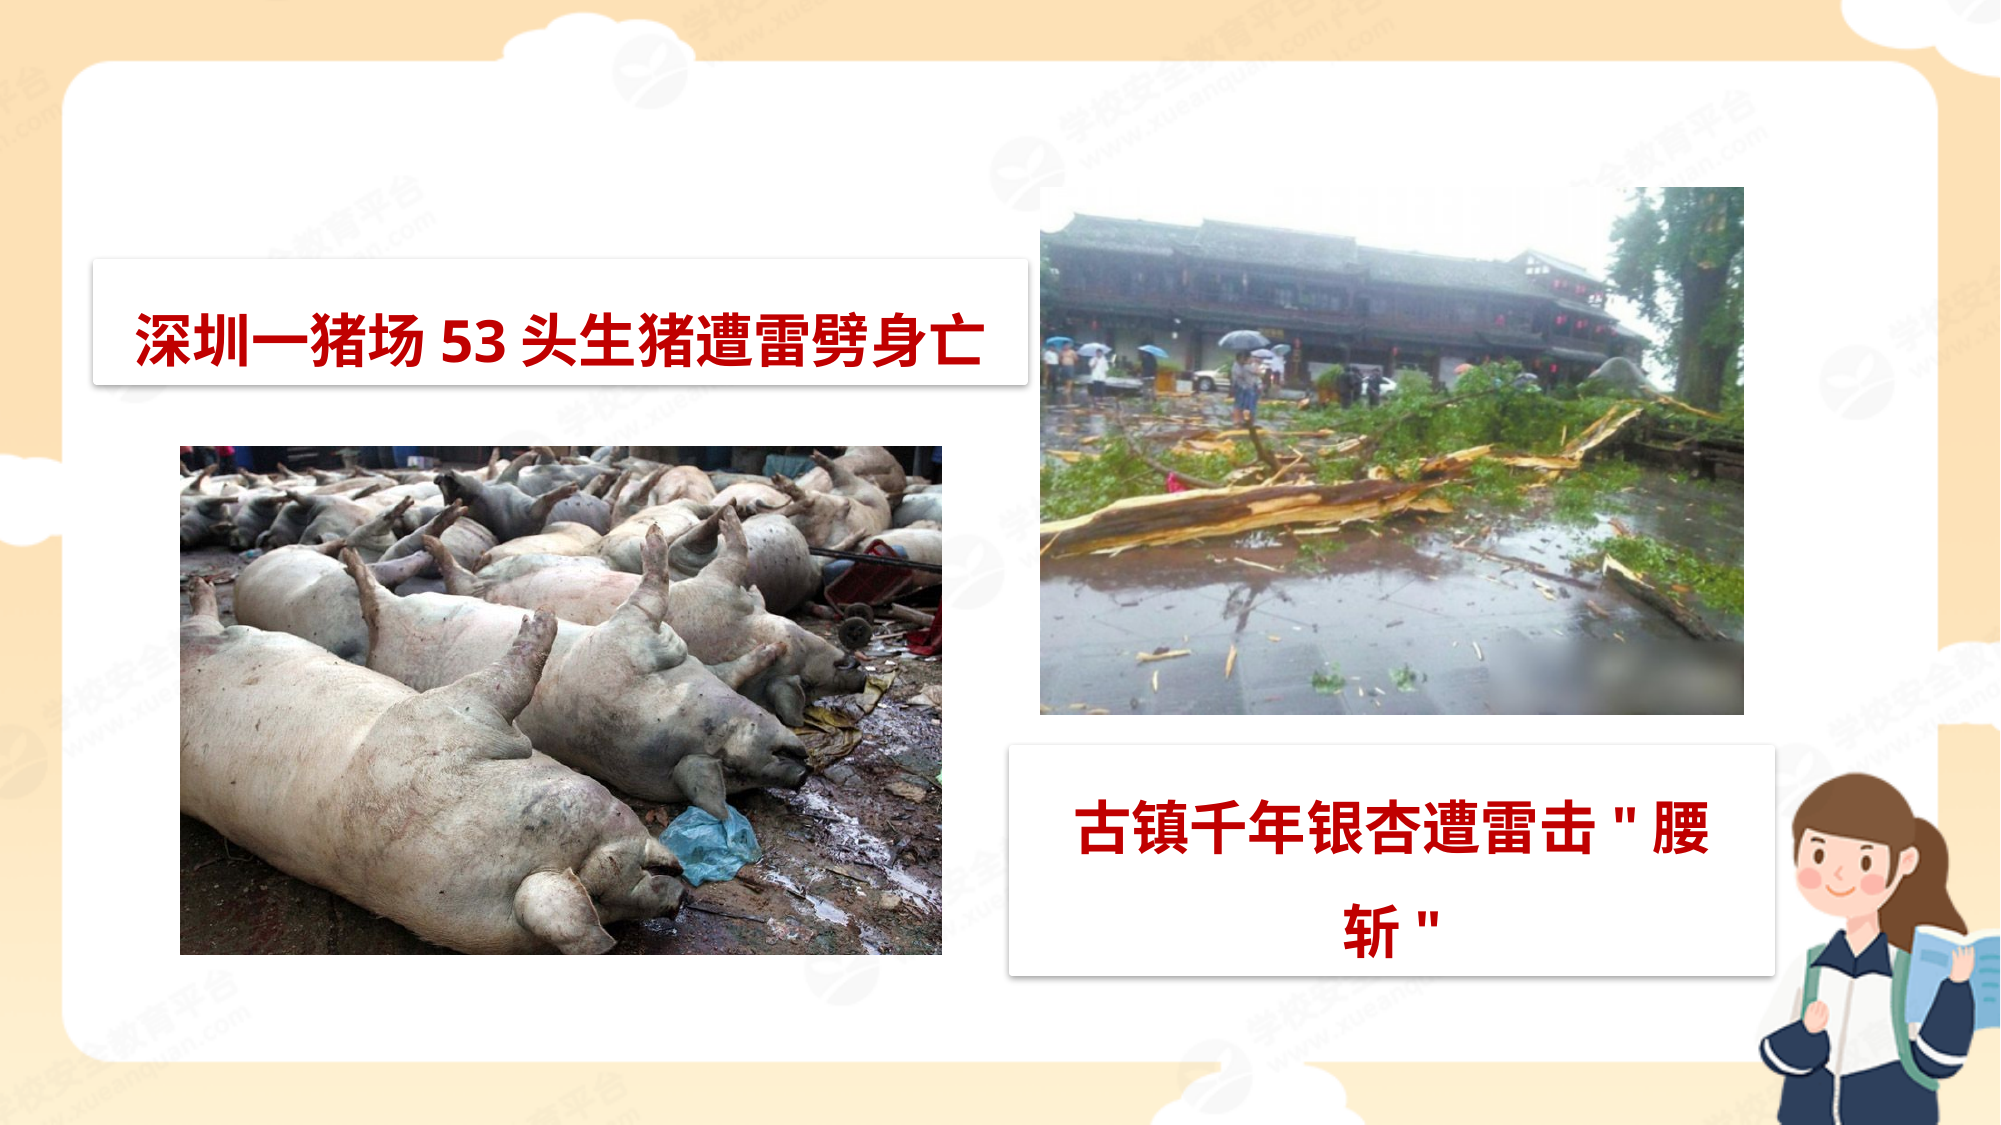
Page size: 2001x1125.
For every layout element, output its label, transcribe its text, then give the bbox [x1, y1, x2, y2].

text_box 深圳一猪场53头生猪遭雷劈身亡 [93, 259, 1028, 385]
text_box 古镇千年银杏遭雷击"腰斩" [1009, 745, 1775, 976]
picture [0, 0, 2001, 1125]
